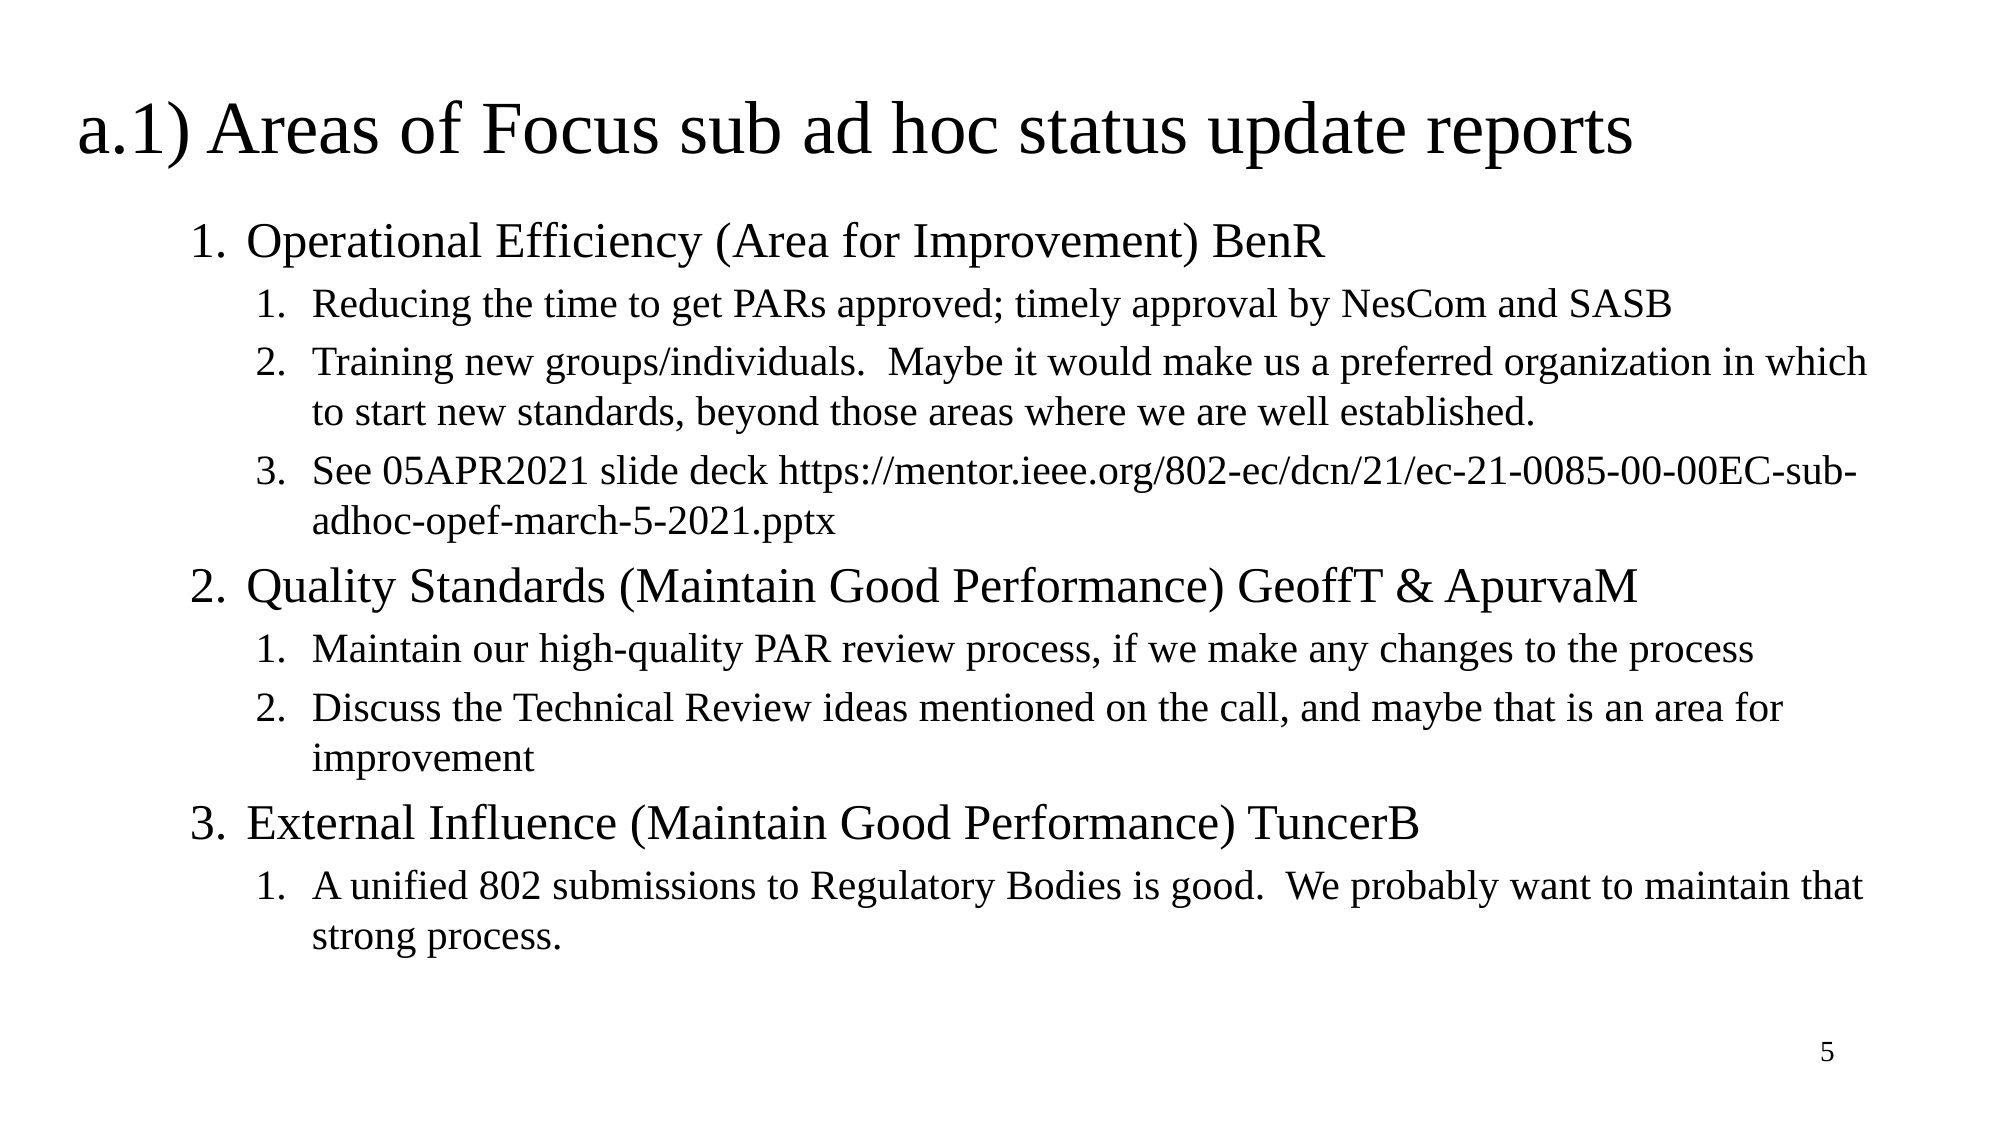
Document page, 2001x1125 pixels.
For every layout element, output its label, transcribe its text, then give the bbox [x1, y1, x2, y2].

title a.1) Areas of Focus sub ad hoc status update reports [62, 29, 1901, 218]
slide_number 5 [1433, 1024, 1851, 1101]
list Operational Efficiency (Area for Improvement) BenR Reducing the time to get PARs approved; timely approval by NesCom and SASB Training new groups/individuals. Maybe it would make us a preferred organization in which to start new standards, beyond those areas where we are well established. See 05APR2021 slide deck https://mentor.ieee.org/802-ec/dcn/21/ec-21-0085-00-00EC-sub-adhoc-opef-march-5-2021.pptx Quality Standards (Maintain Good Performance) GeoffT & ApurvaM Maintain our high-quality PAR review process, if we make any changes to the process Discuss the Technical Review ideas mentioned on the call, and maybe that is an area for improvement External Influence (Maintain Good Performance) TuncerB A unified 802 submissions to Regulatory Bodies is good. We probably want to maintain that strong process. [99, 218, 1888, 963]
